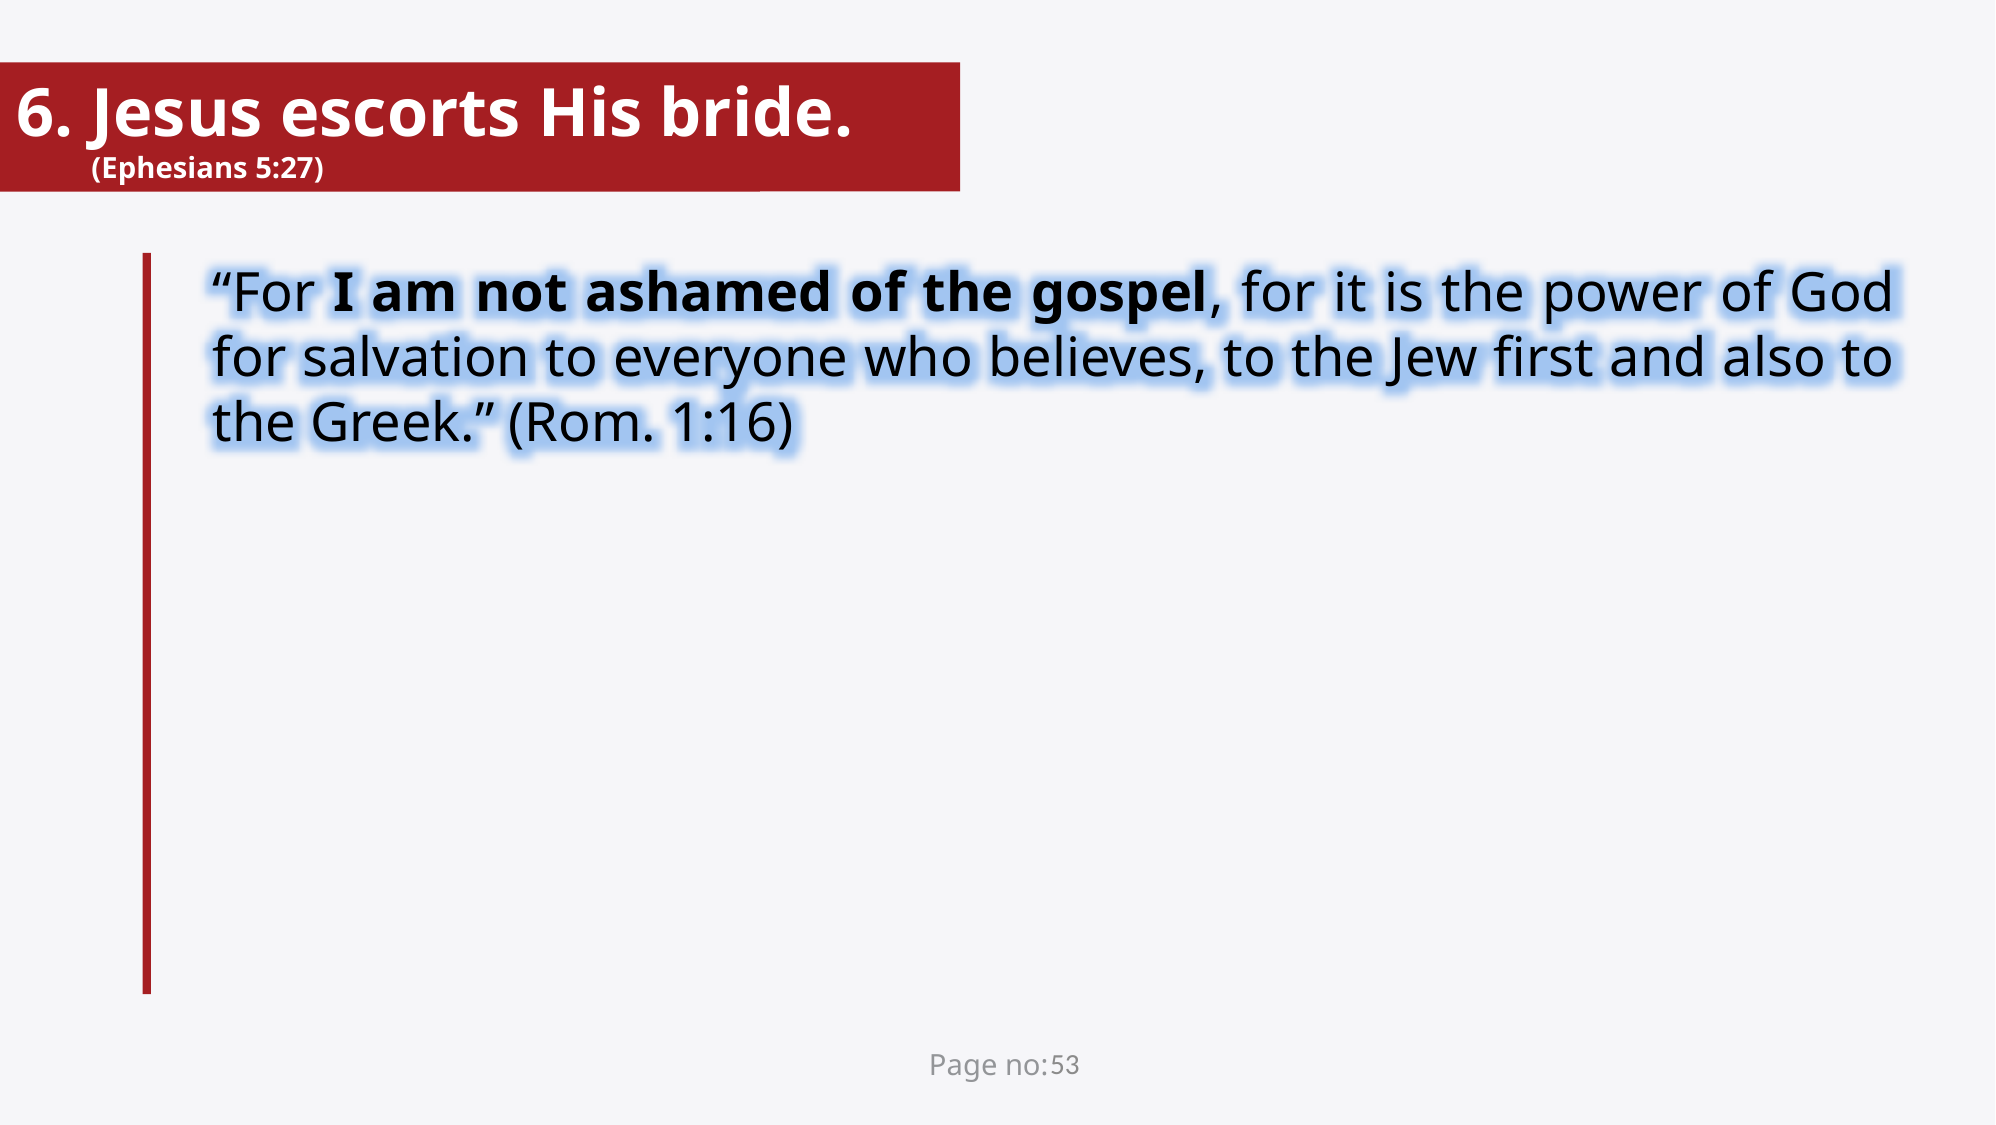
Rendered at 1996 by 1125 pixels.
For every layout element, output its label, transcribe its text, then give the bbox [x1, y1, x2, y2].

text_box “For I am not ashamed of the gospel, for it is the power of God for salvation to everyone who believes, to the Jew first and also to the Greek.” (Rom. 1:16) [198, 249, 1911, 460]
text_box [1, 62, 961, 194]
